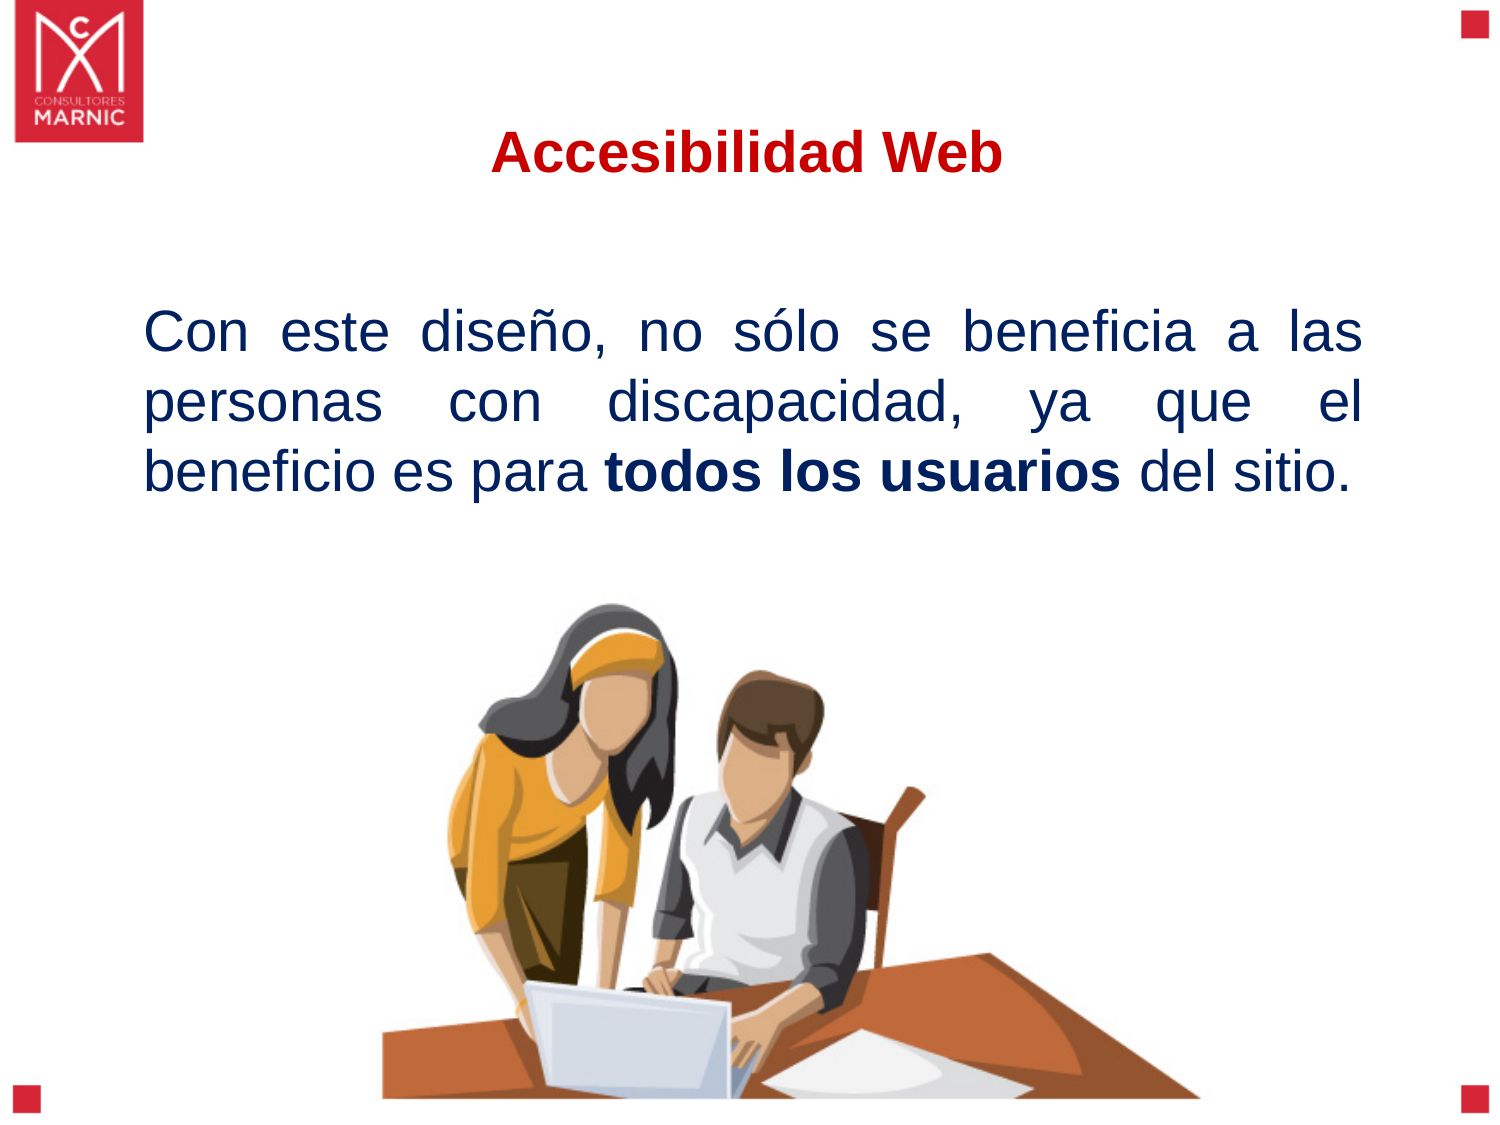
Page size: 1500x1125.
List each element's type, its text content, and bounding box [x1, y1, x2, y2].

text_box Accesibilidad Web [185, 107, 1311, 192]
picture [0, 0, 1500, 1125]
text_box Con este diseño, no sólo se beneficia a las personas con discapacidad, ya que el beneficio es para todos los usuarios del sitio. [128, 286, 1380, 511]
